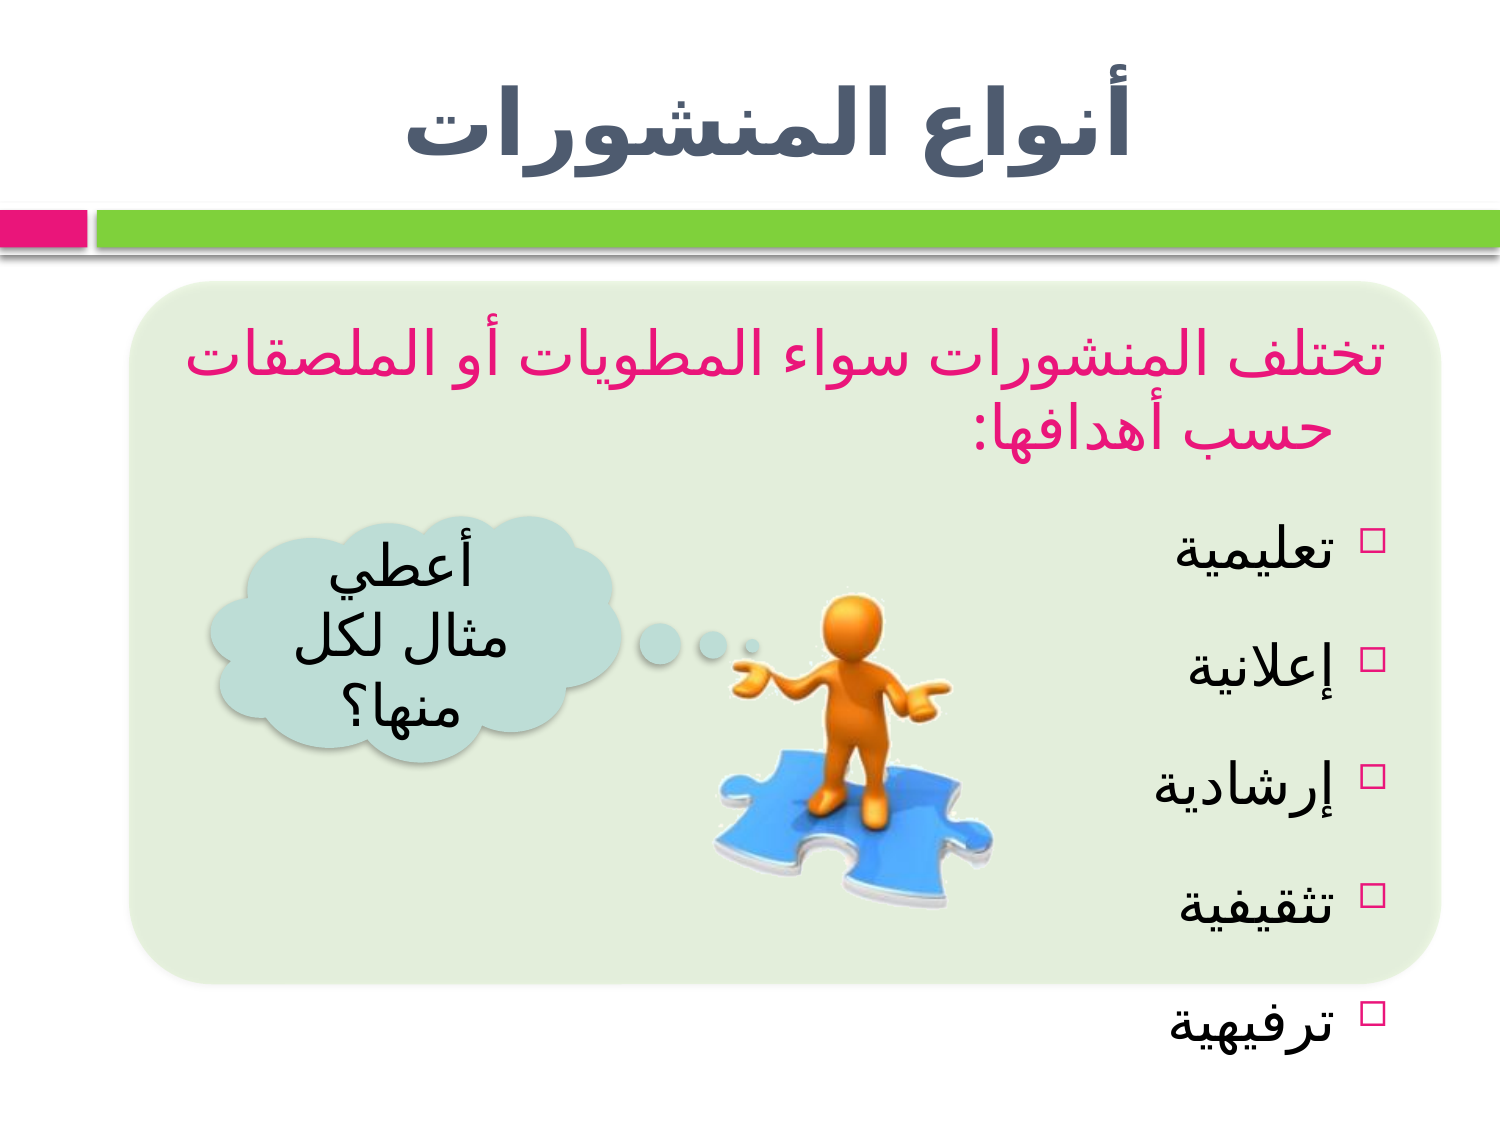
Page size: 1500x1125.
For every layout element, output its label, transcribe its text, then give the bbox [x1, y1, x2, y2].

text_box [1438, 341, 1442, 925]
list تختلف المنشورات سواء المطويات أو الملصقات حسب أهدافها: تعليمية إعلانية إرشادية تثقيفية ترفيهية [100, 262, 1438, 1067]
picture [609, 573, 1083, 929]
title أنواع المنشورات [100, 37, 1438, 200]
text_box أعطي مثال لكل منها؟ [209, 515, 610, 764]
